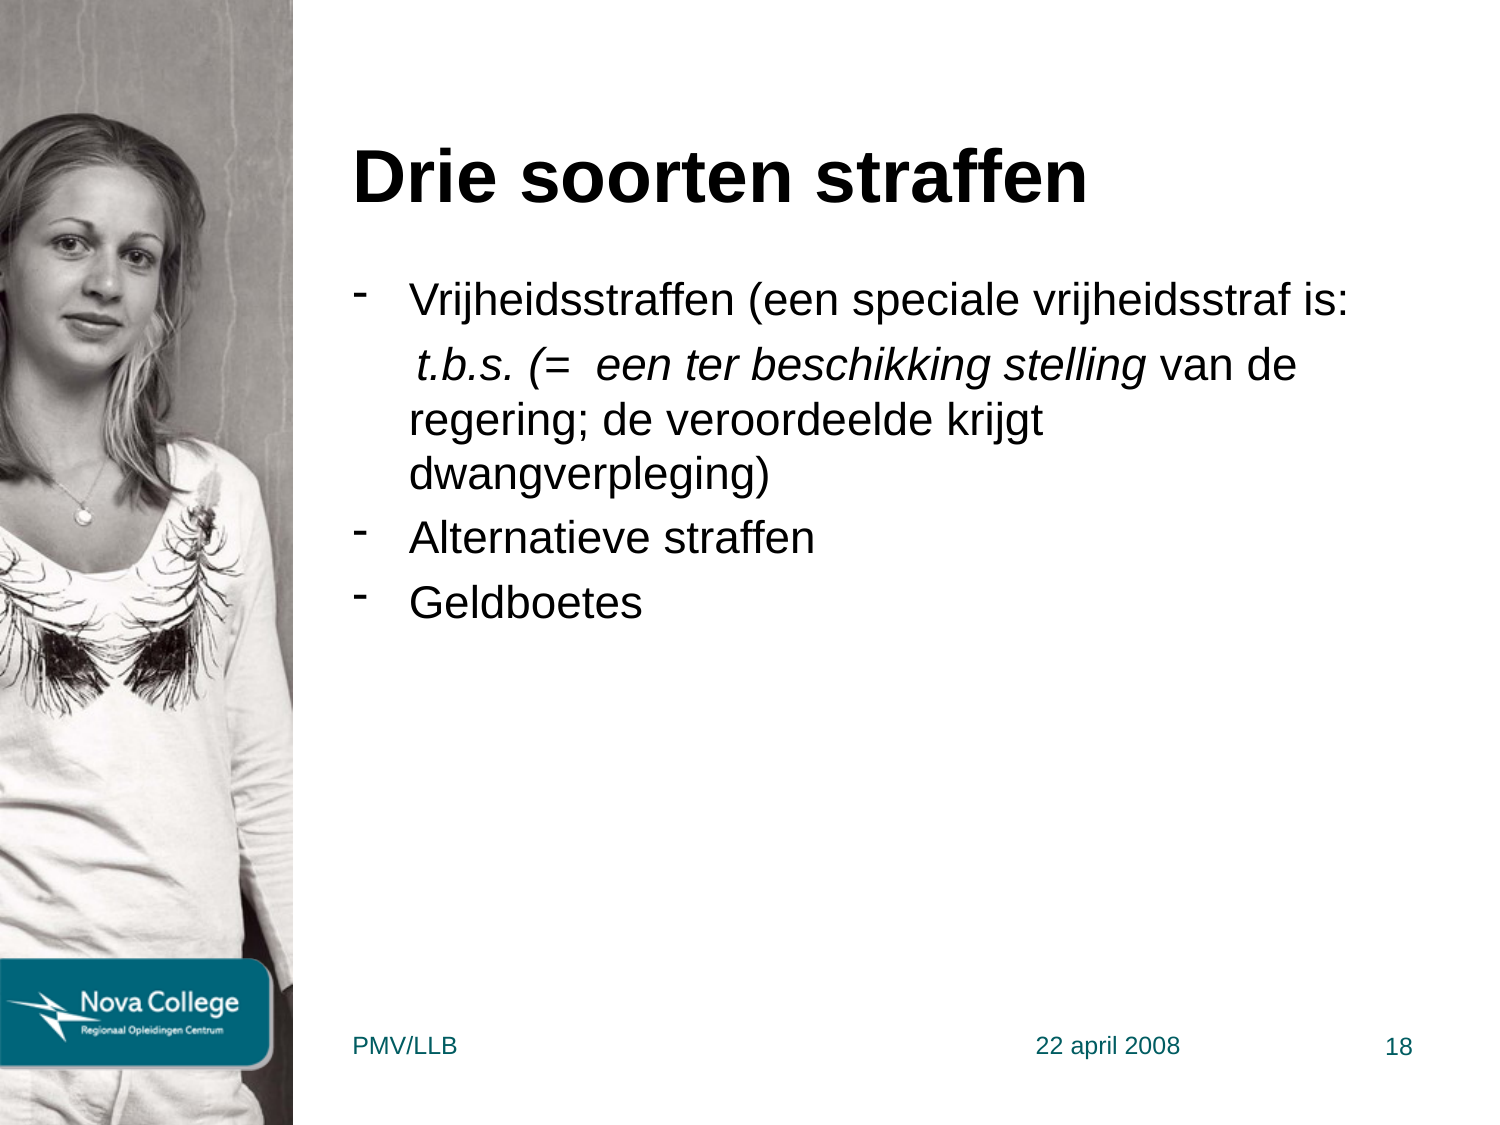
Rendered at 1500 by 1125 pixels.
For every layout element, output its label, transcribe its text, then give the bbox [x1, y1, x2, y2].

text_box 22 april 2008 [1020, 1025, 1323, 1068]
slide_number 18 [1331, 1022, 1429, 1076]
title Drie soorten straffen [337, 49, 1427, 226]
list Vrijheidsstraffen (een speciale vrijheidsstraf is: t.b.s. (= een ter beschikking stelling van de regering; de veroordeelde krijgt dwangverpleging) Alternatieve straffen Geldboetes [337, 262, 1427, 938]
picture [0, 0, 293, 1125]
text_box PMV/LLB [337, 1025, 1009, 1068]
